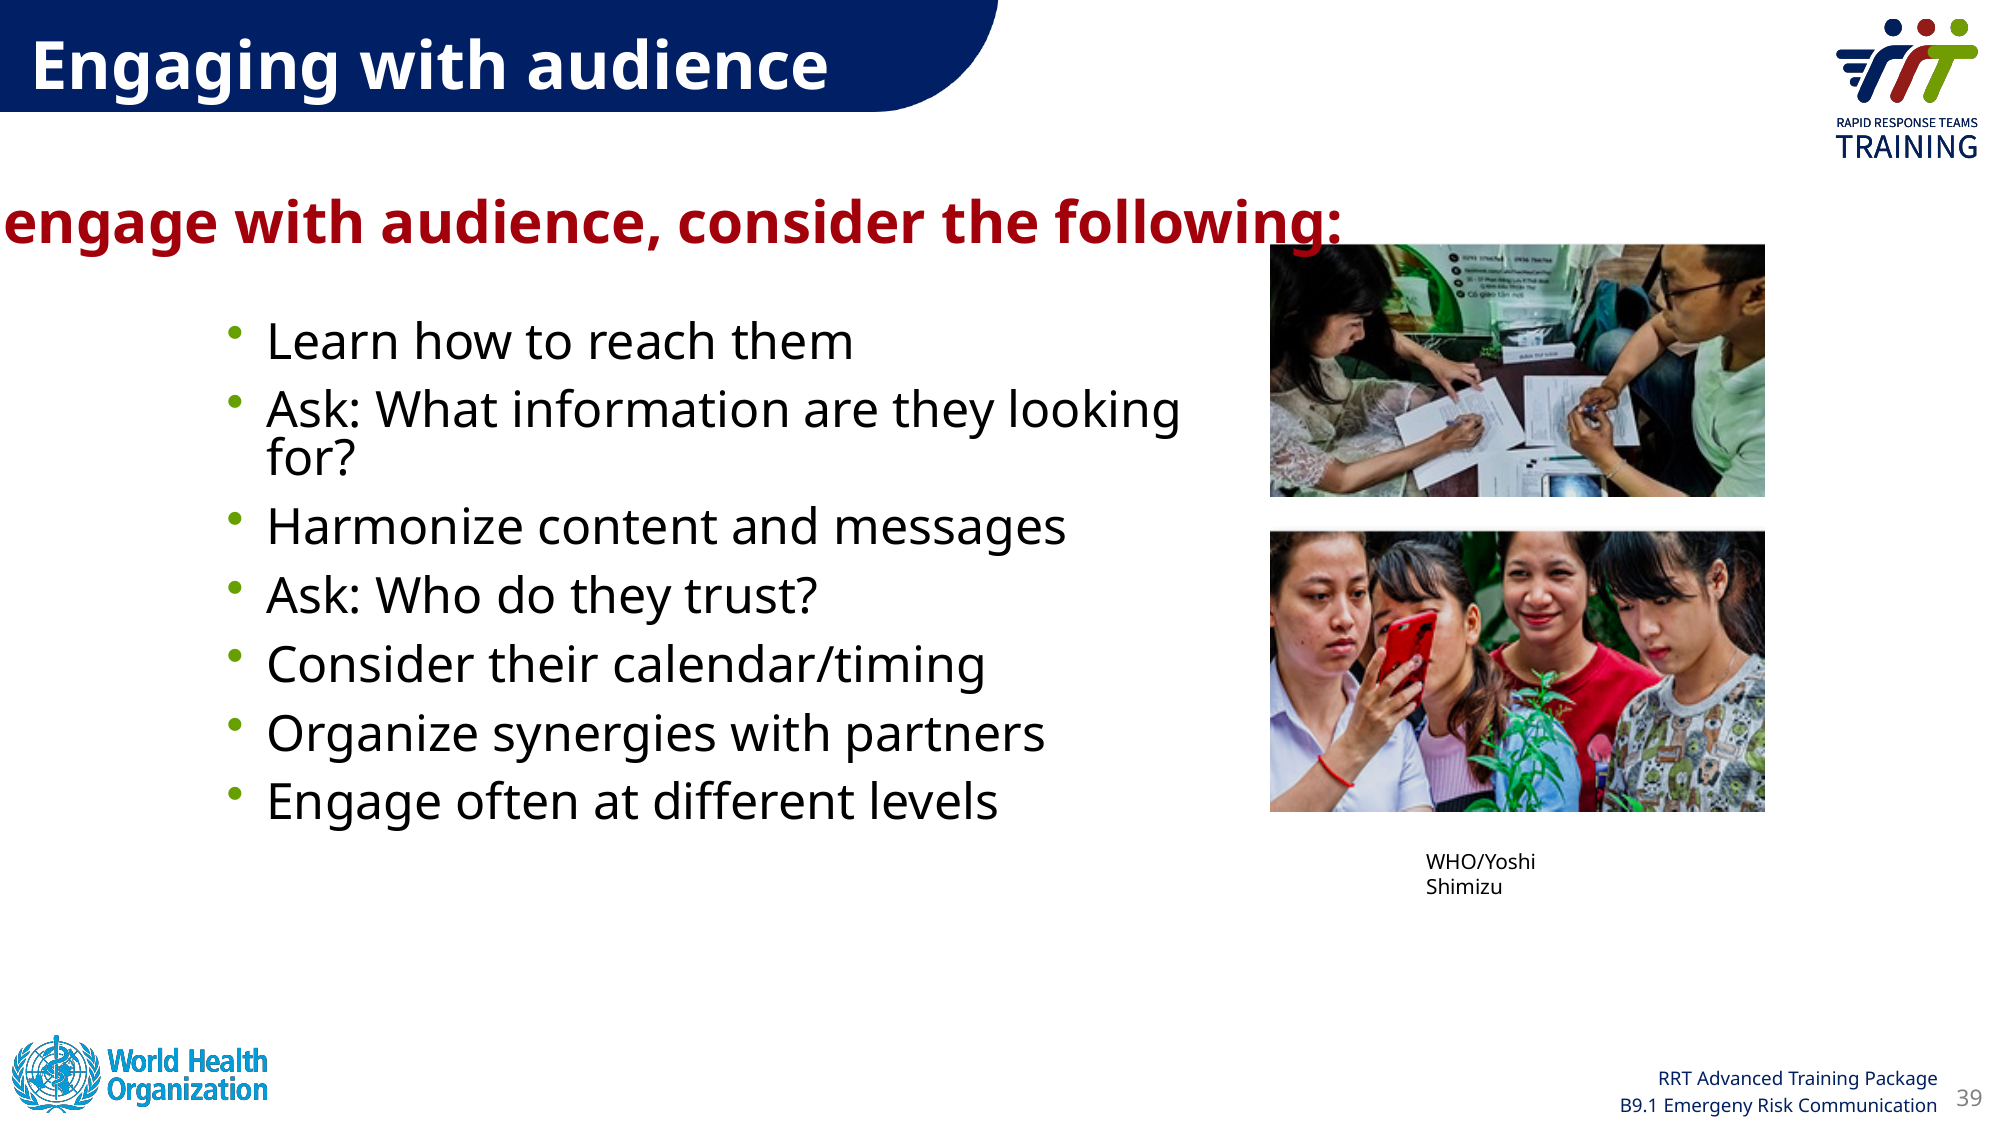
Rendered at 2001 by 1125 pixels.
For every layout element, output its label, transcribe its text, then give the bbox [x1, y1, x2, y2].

picture [1269, 243, 1765, 497]
picture [1835, 19, 1978, 167]
picture [30, 1083, 37, 1091]
picture [0, 0, 999, 112]
picture [71, 1053, 90, 1091]
picture [34, 1054, 43, 1078]
text_box Engaging with audience [22, 15, 1401, 122]
text_box WHO/Yoshi Shimizu [1418, 841, 1617, 906]
picture [46, 1056, 54, 1062]
picture [36, 1088, 78, 1105]
picture [40, 1062, 47, 1070]
picture [12, 1083, 48, 1113]
picture [22, 1062, 26, 1077]
picture [1270, 525, 1765, 813]
text_box To engage with audience, consider the following: [0, 191, 1351, 263]
picture [50, 1108, 62, 1113]
list Learn how to reach them Ask: What information are they looking for? Harmonize content and messages Ask: Who do they trust? Consider their calendar/timing Organize synergies with partners Engage often at different levels [218, 312, 1222, 813]
picture [24, 1054, 36, 1087]
picture [12, 1035, 54, 1068]
picture [59, 1035, 267, 1113]
